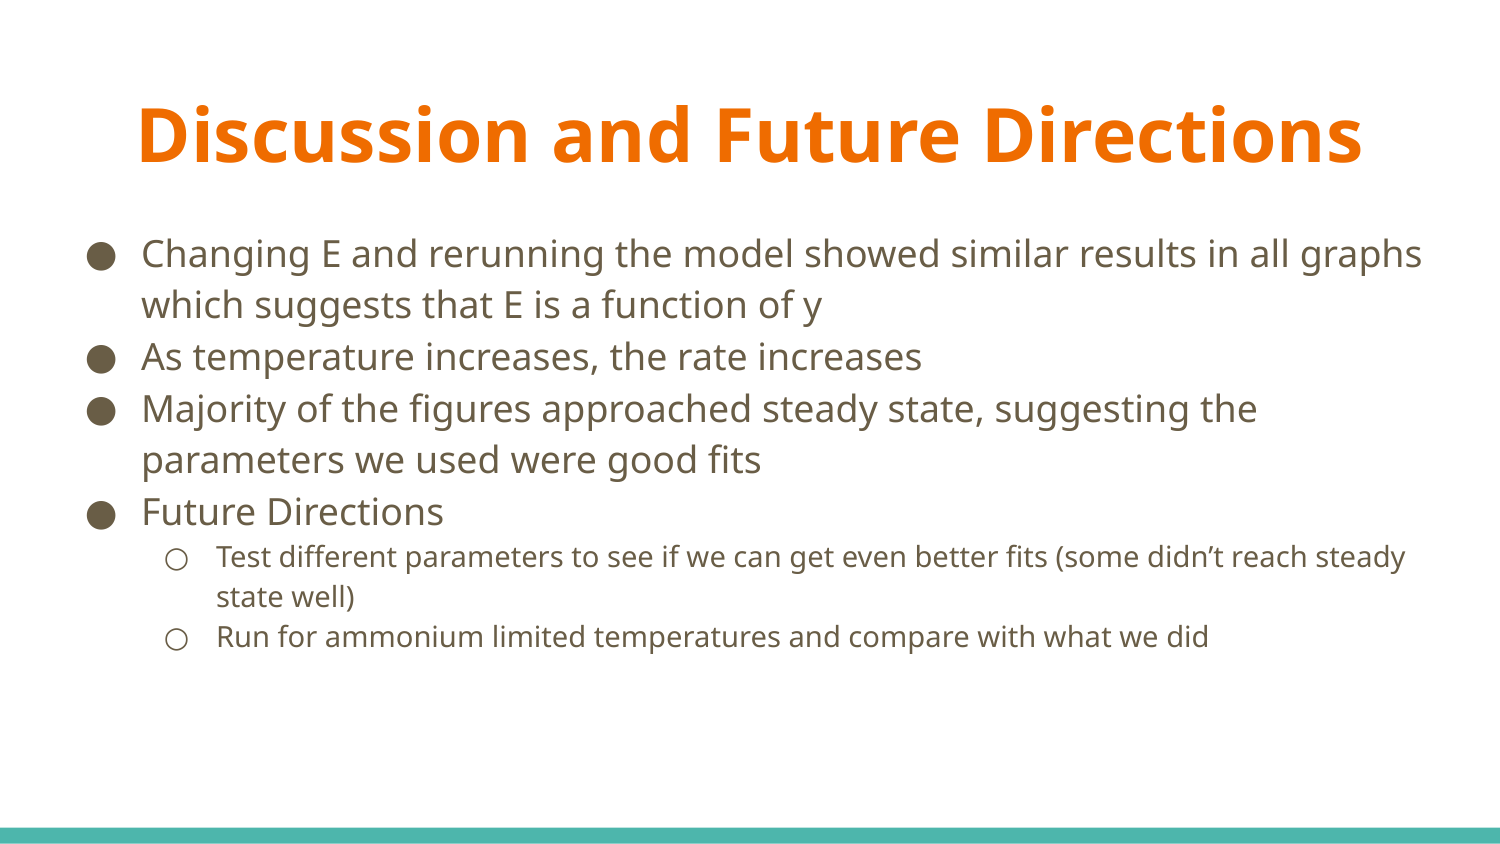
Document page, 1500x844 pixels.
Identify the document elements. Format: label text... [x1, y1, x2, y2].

list Changing E and rerunning the model showed similar results in all graphs which suggests that E is a function of y As temperature increases, the rate increases Majority of the figures approached steady state, suggesting the parameters we used were good fits Future Directions Test different parameters to see if we can get even better fits (some didn’t reach steady state well) Run for ammonium limited temperatures and compare with what we did [51, 207, 1449, 750]
title Discussion and Future Directions [51, 72, 1449, 189]
